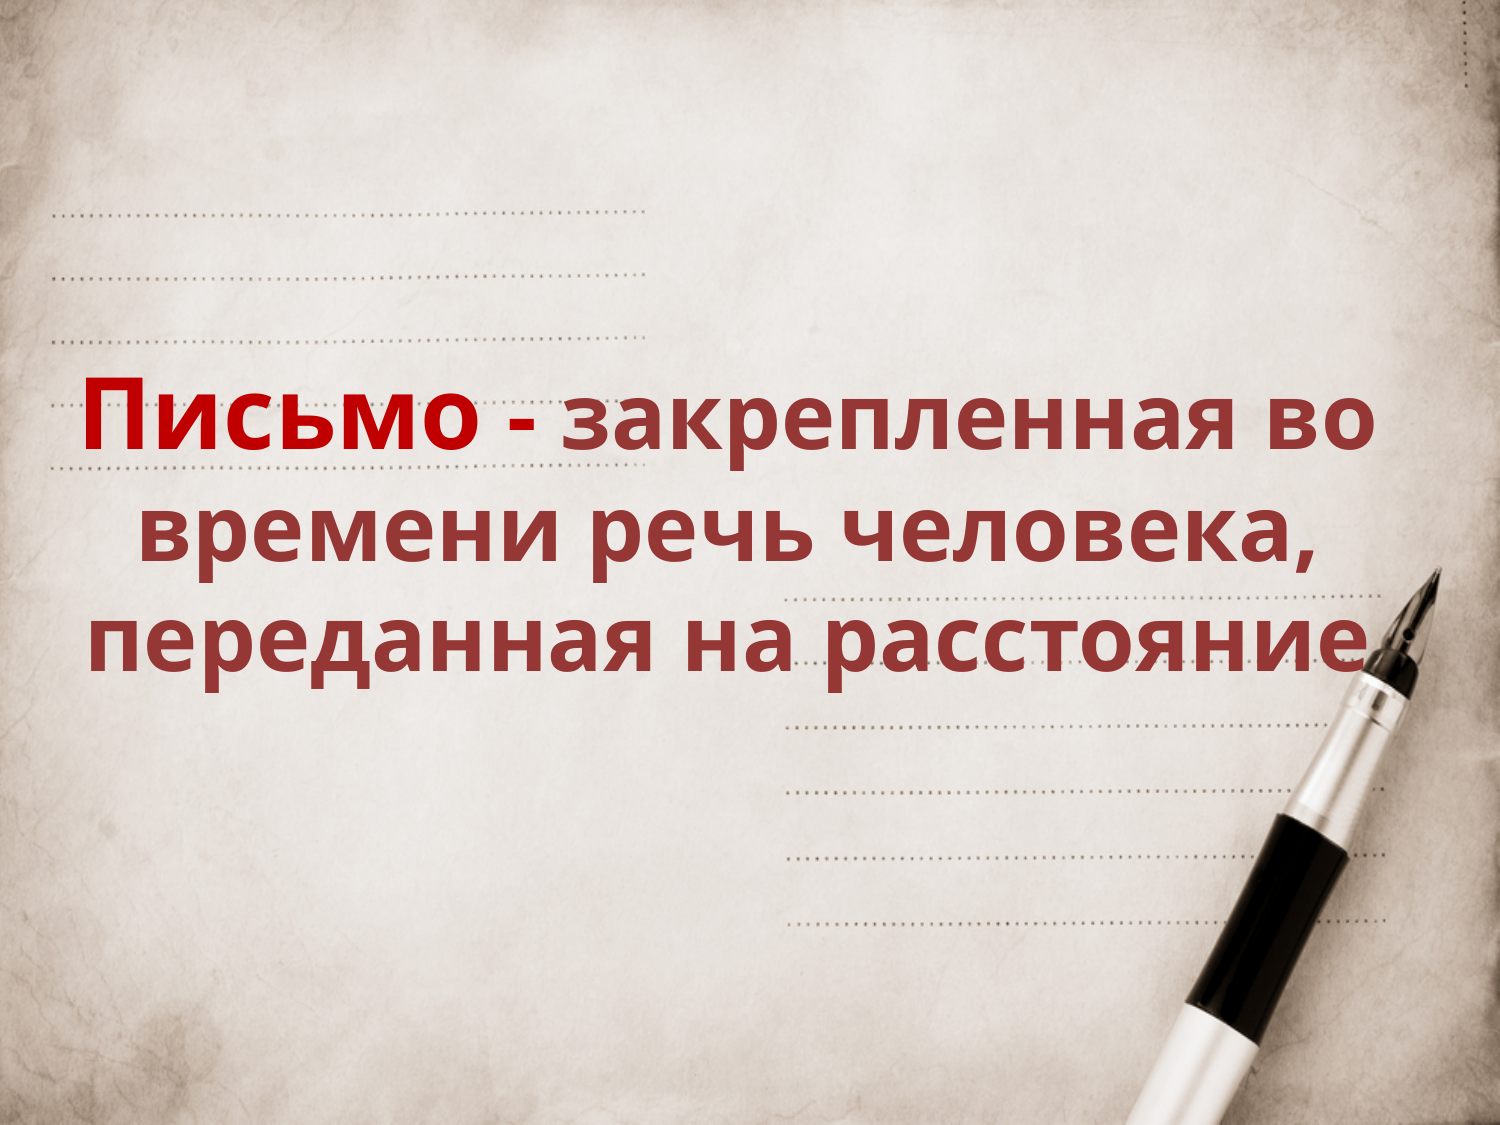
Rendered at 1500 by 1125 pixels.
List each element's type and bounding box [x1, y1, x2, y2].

list [0, 0, 1500, 1125]
